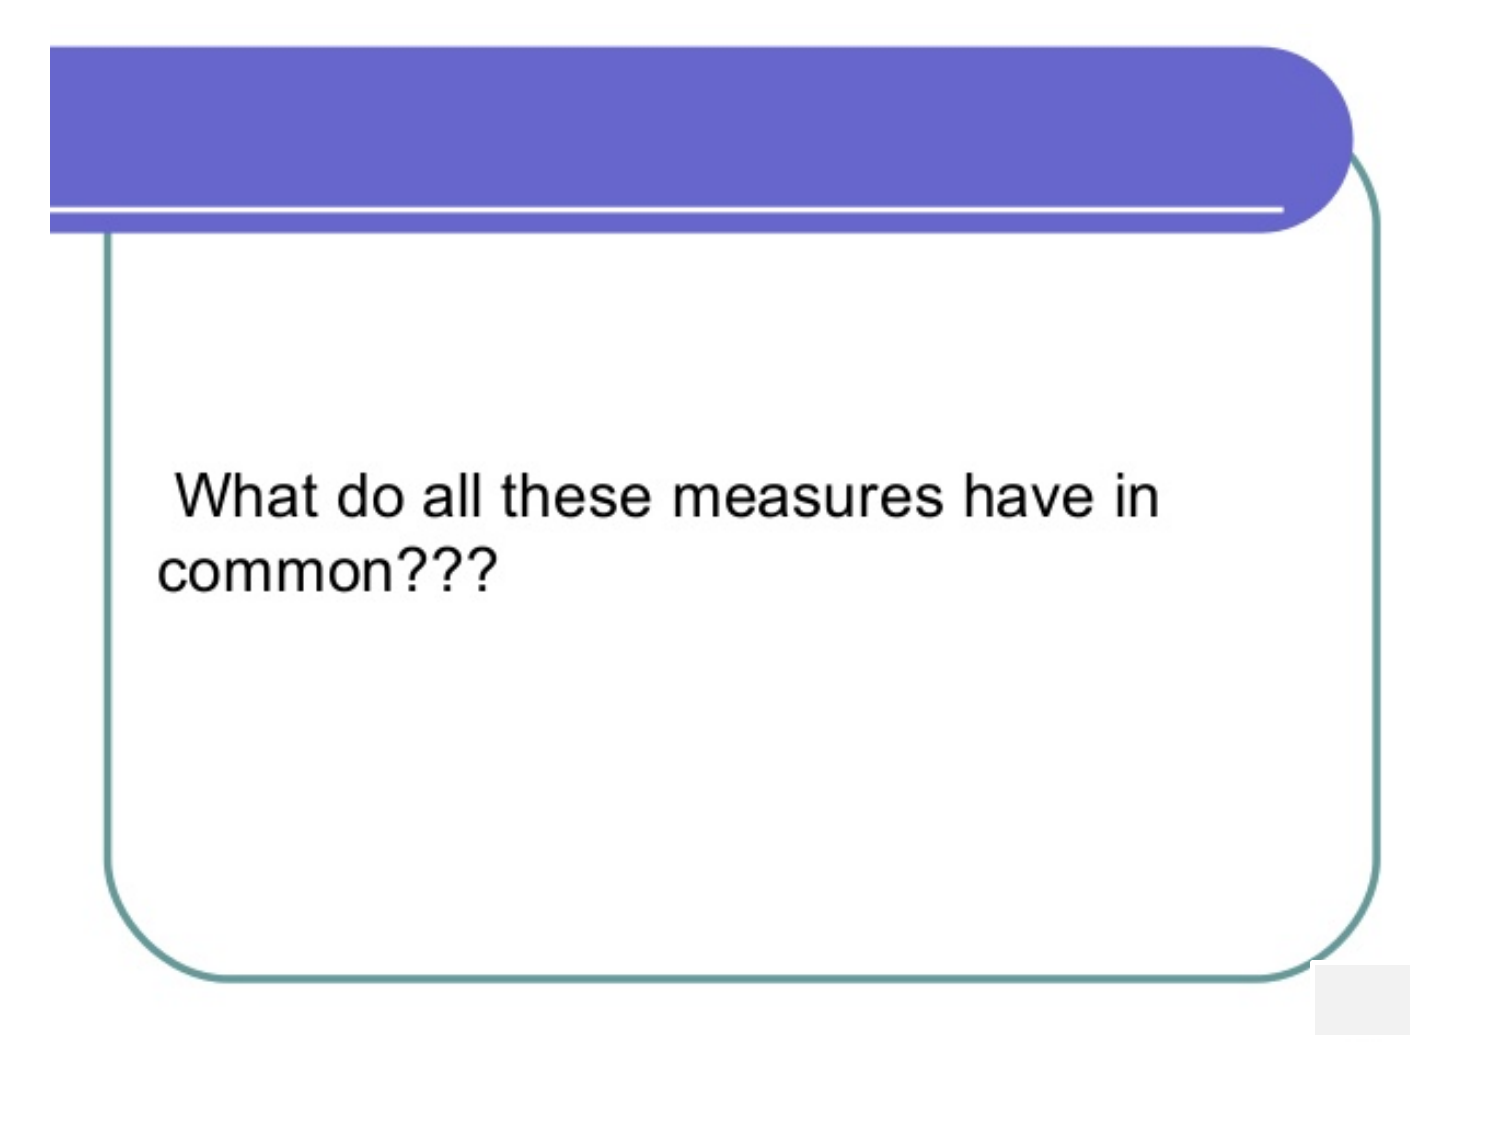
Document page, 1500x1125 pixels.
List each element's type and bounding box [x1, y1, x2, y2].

text_box [49, 24, 1447, 1074]
